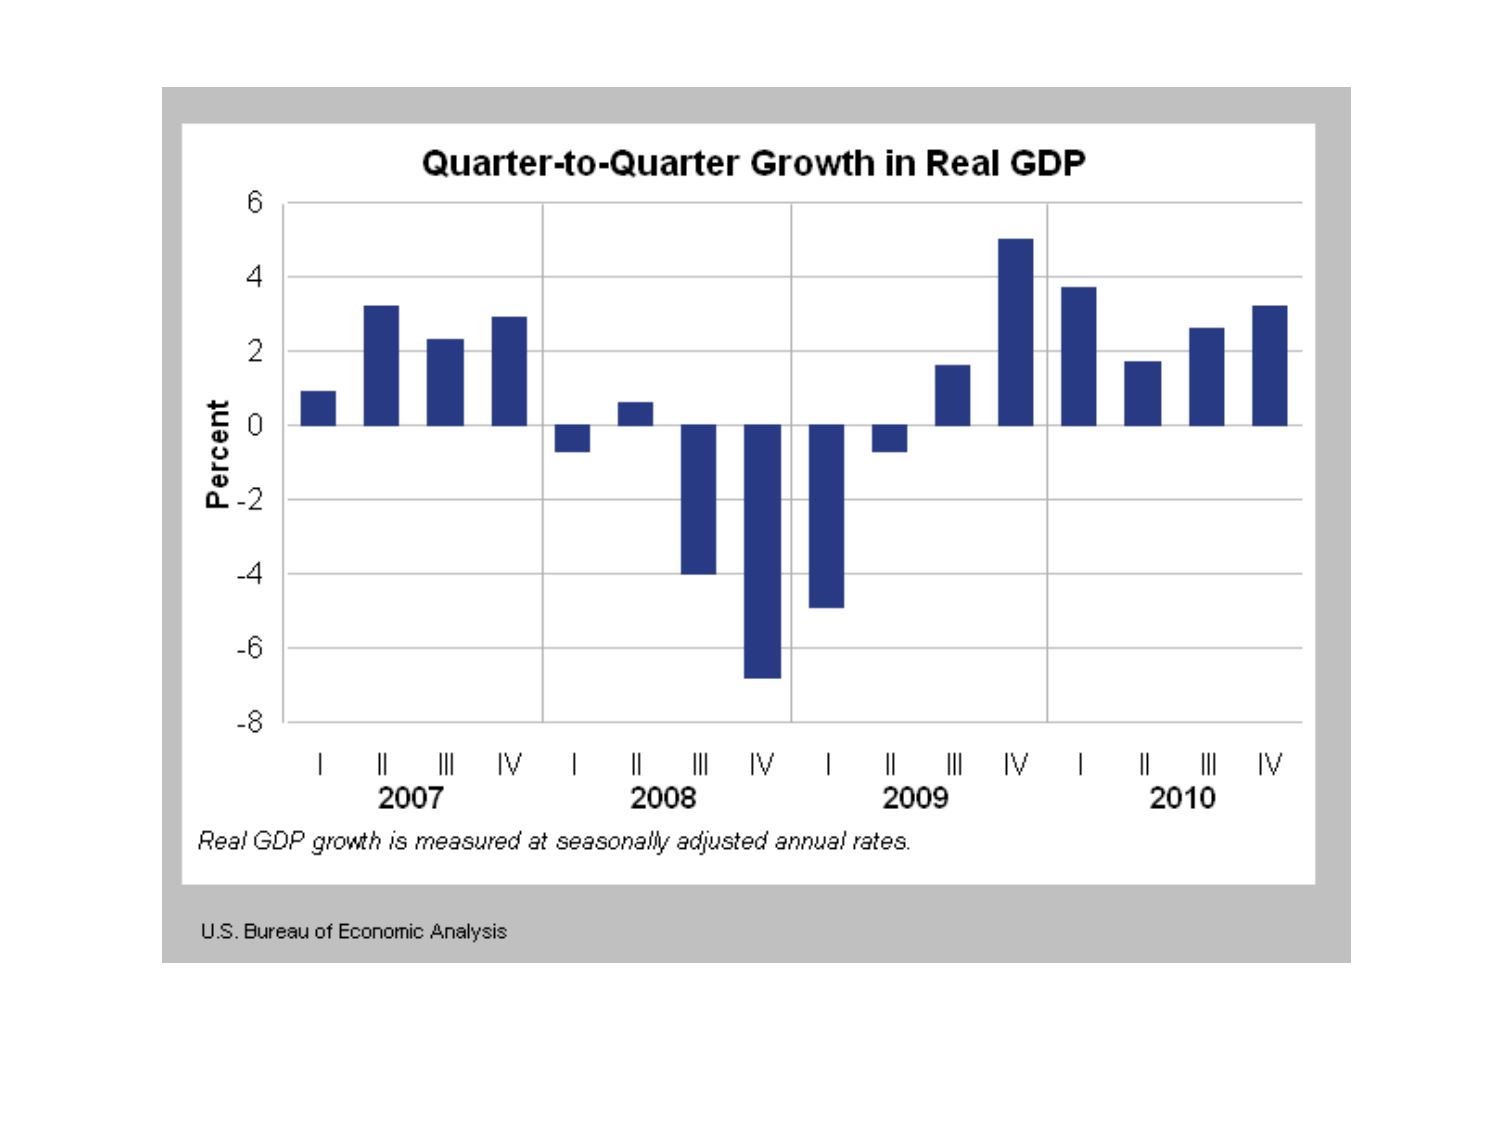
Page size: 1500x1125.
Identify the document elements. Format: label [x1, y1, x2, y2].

picture [162, 87, 1351, 963]
